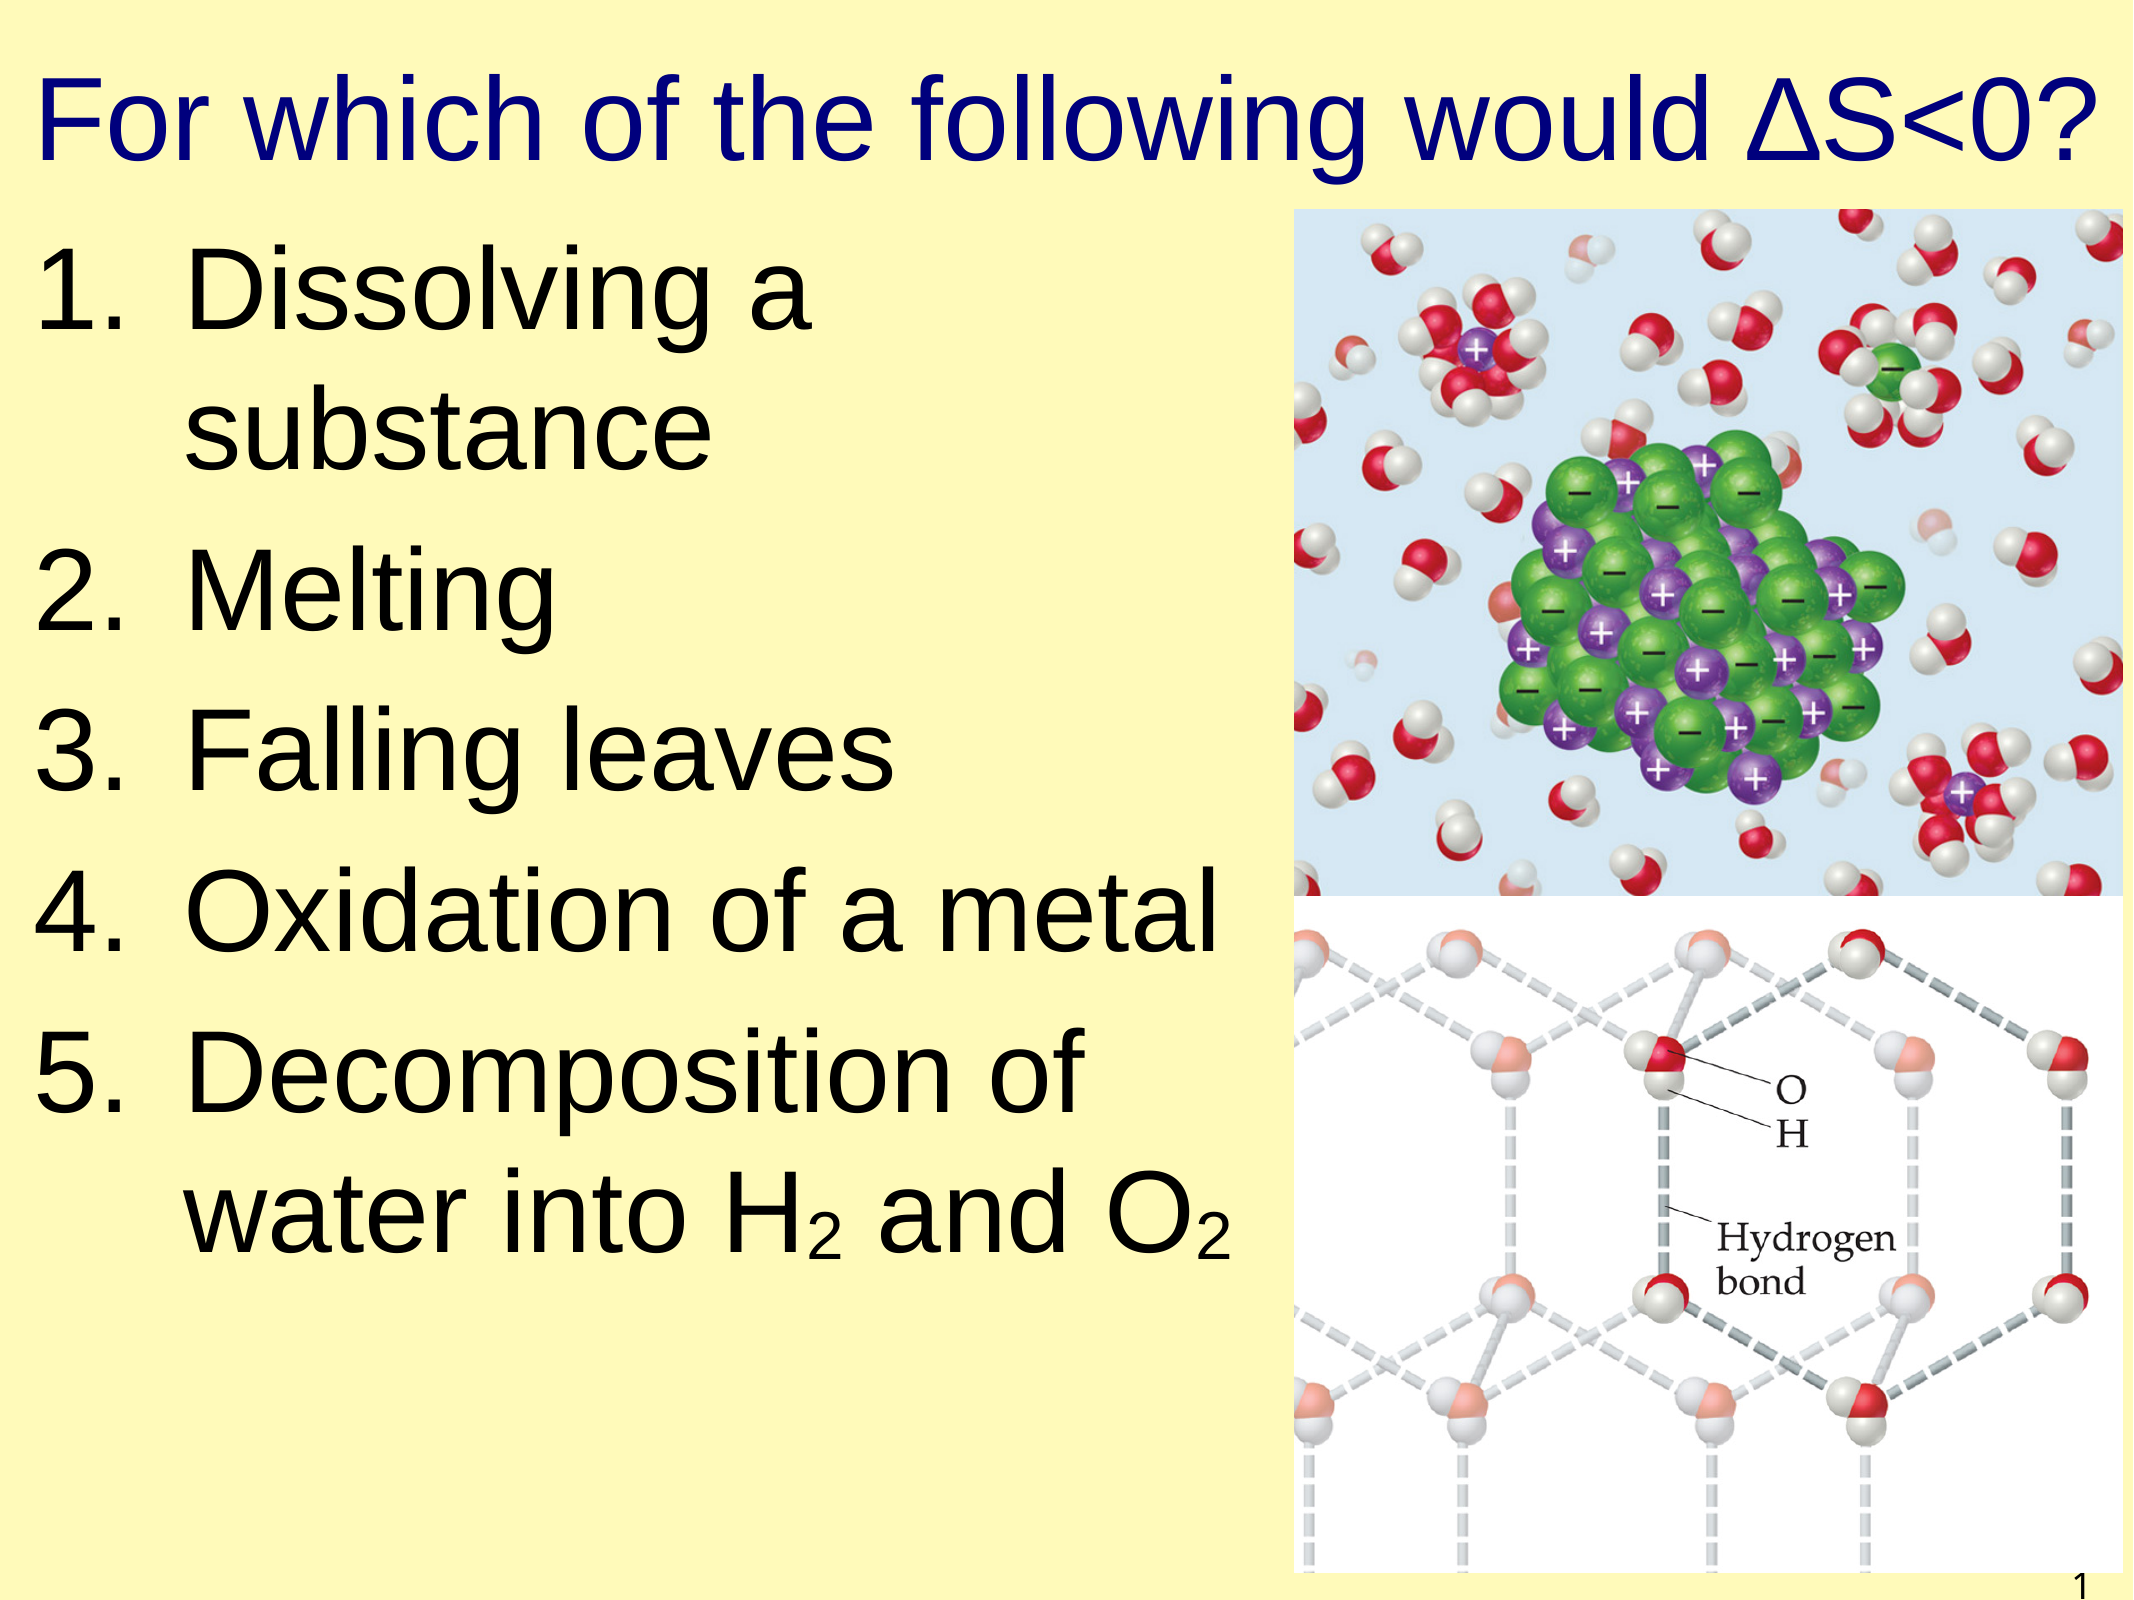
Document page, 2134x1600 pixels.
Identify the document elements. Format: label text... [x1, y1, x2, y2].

title For which of the following would ∆S<0? [32, 41, 2116, 211]
list Dissolving a substance Melting Falling leaves Oxidation of a metal Decomposition of water into H2 and O2 [32, 211, 1291, 1578]
picture [1293, 208, 2124, 1574]
